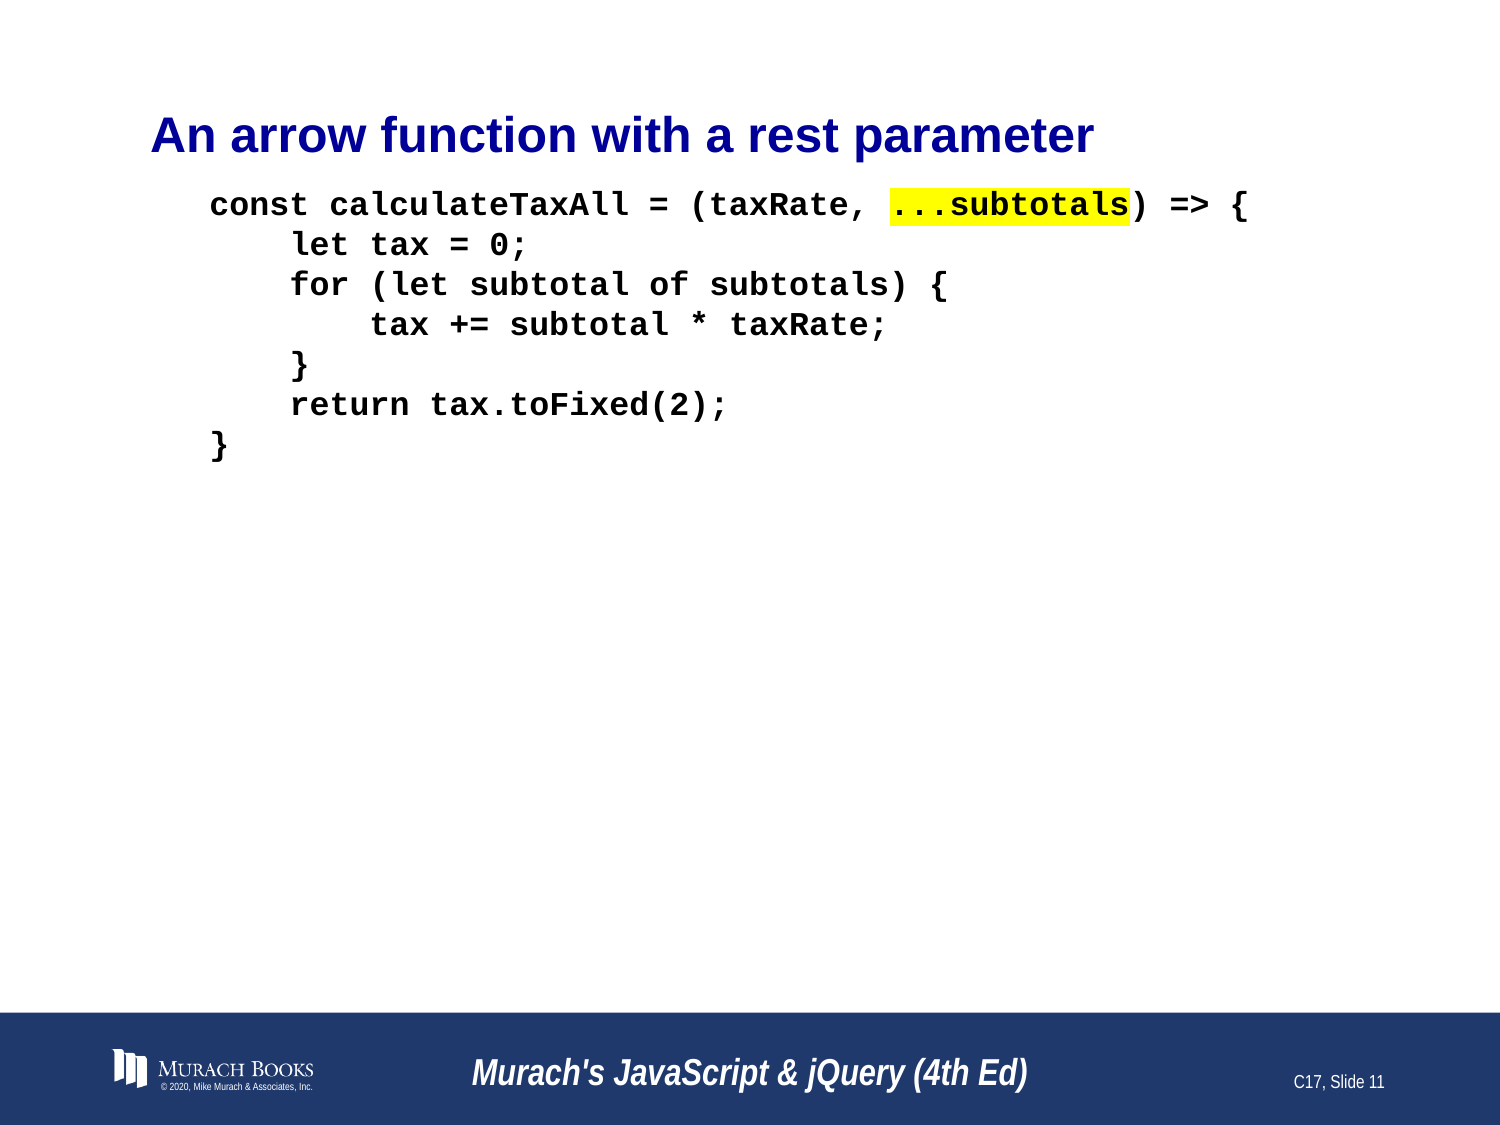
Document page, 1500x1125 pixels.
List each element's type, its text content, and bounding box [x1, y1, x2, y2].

title An arrow function with a rest parameter [150, 102, 1350, 164]
list const calculateTaxAll = (taxRate, ...subtotals) => { let tax = 0; for (let subtotal of subtotals) { tax += subtotal * taxRate; } return tax.toFixed(2); } [137, 174, 1350, 975]
footer © 2020, Mike Murach & Associates, Inc. [12, 1025, 463, 1100]
slide_number C17, Slide 11 [1087, 1025, 1400, 1100]
slide_number Murach's JavaScript & jQuery (4th Ed) [463, 1025, 1050, 1100]
